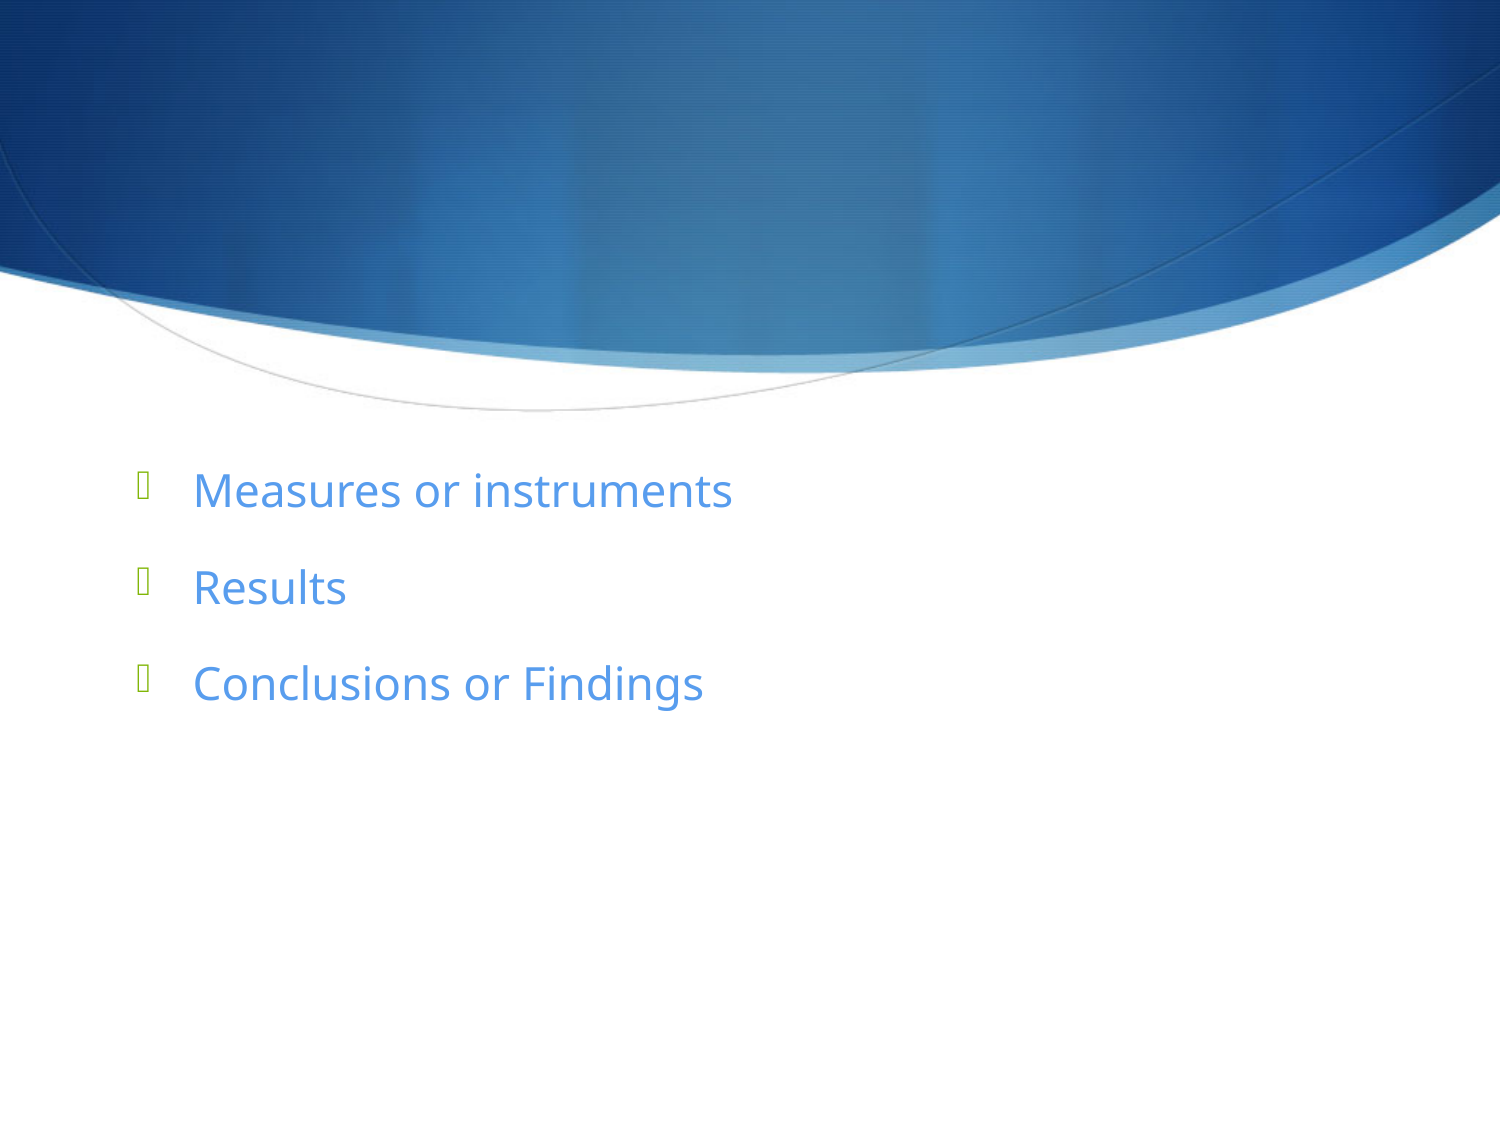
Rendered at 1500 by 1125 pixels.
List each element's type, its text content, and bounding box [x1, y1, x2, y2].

list Measures or instruments Results Conclusions or Findings [121, 454, 1379, 849]
picture [0, 0, 1500, 1125]
